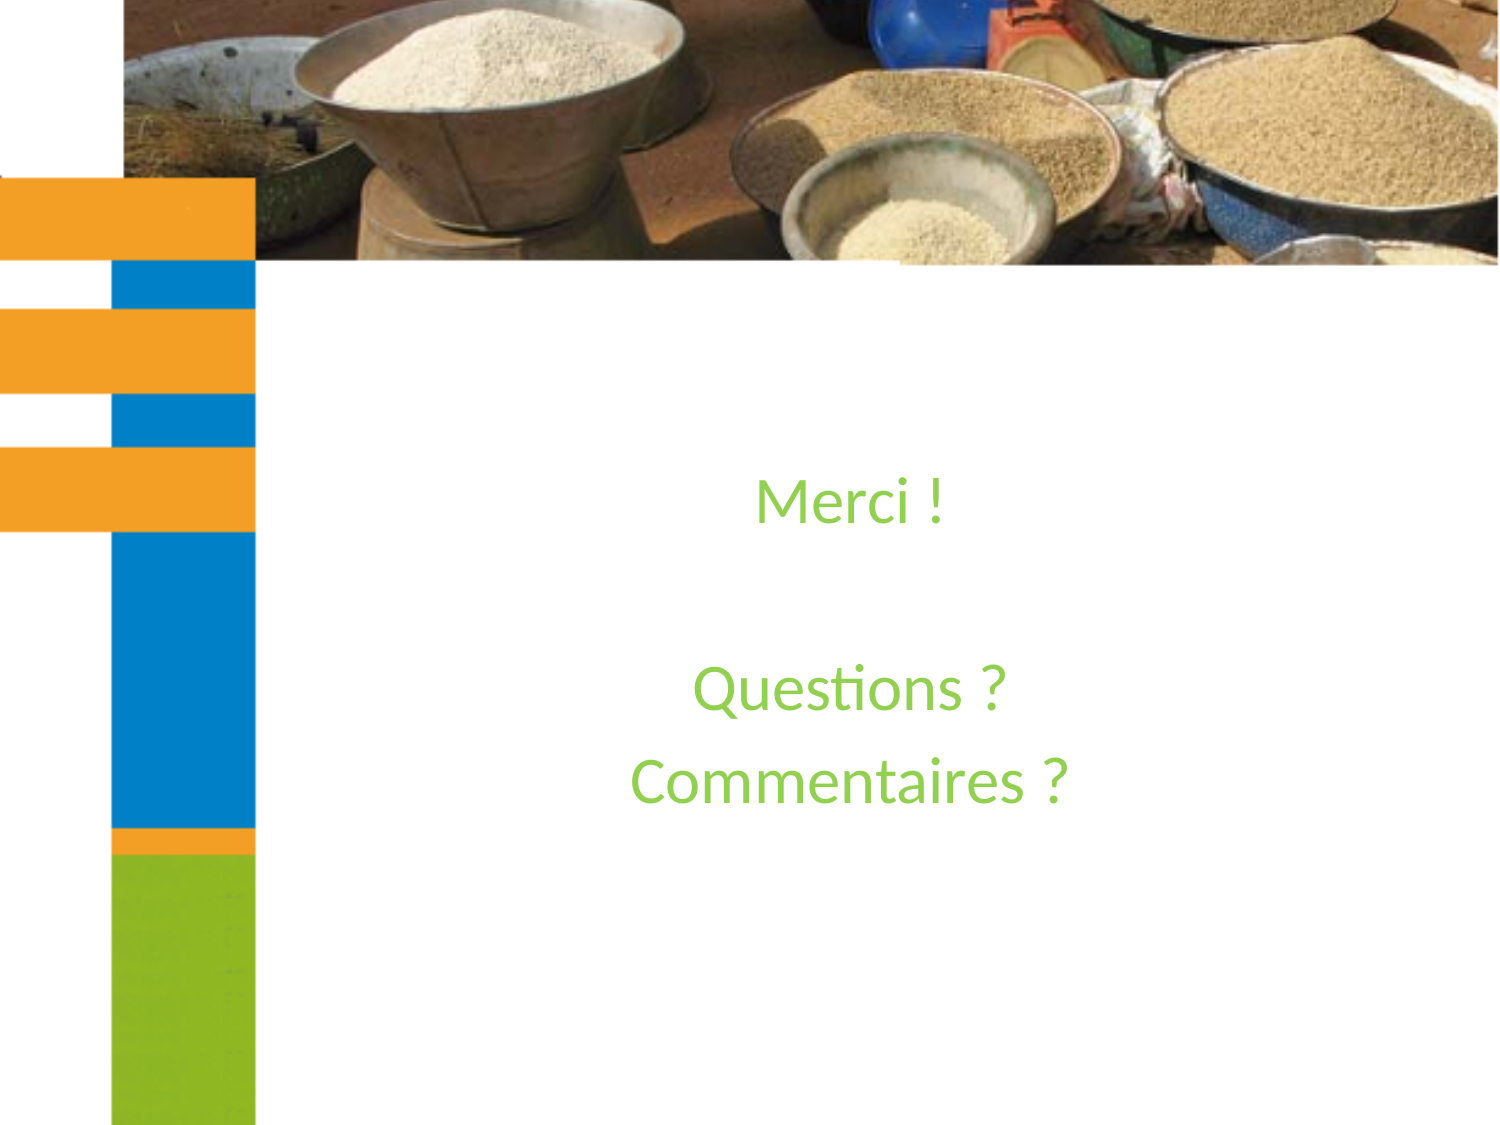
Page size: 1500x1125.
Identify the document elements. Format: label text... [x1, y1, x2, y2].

list Merci ! Questions ? Commentaires ? [277, 262, 1426, 1006]
picture [0, 0, 1500, 1125]
